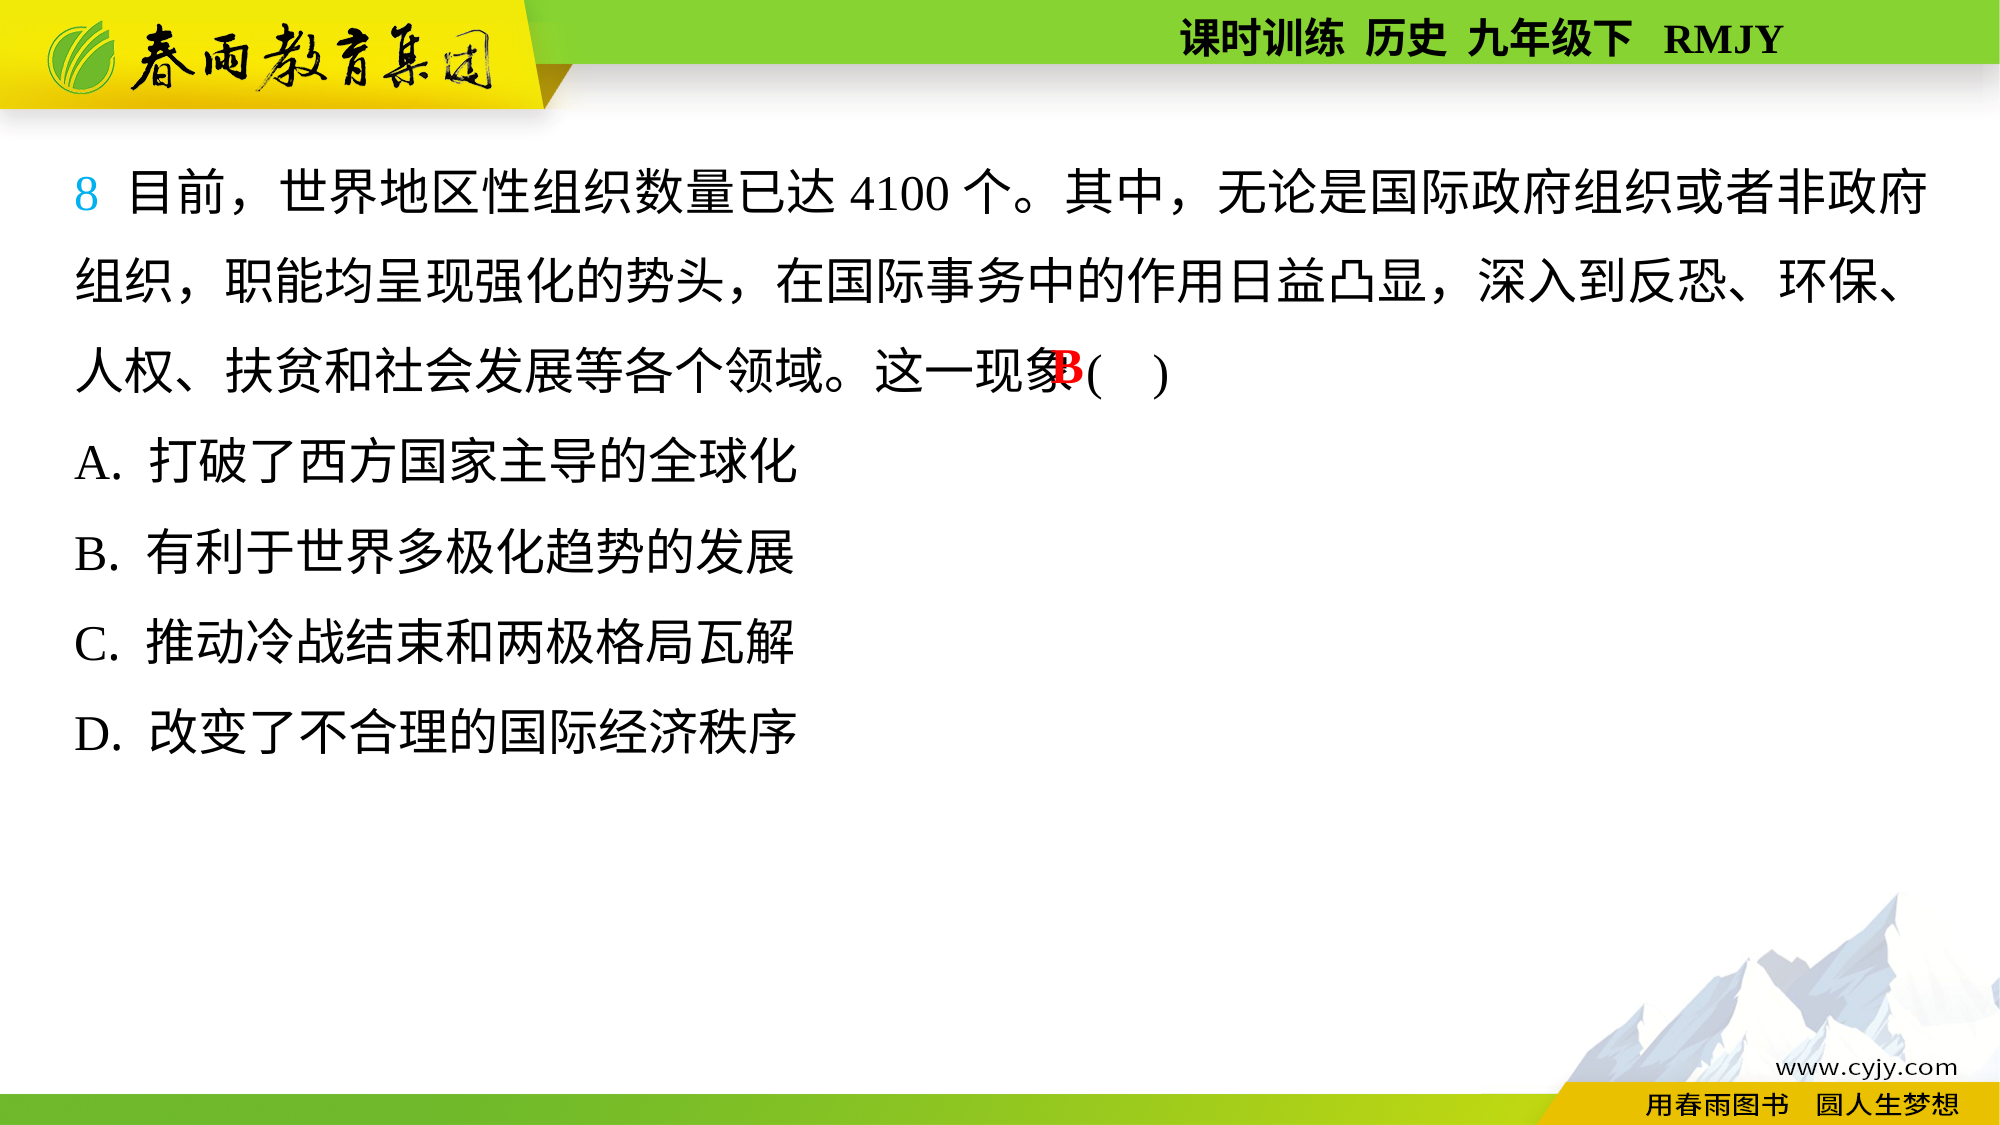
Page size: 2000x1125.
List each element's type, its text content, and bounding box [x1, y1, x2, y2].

list 8 目前，世界地区性组织数量已达4100个。其中，无论是国际政府组织或者非政府组织，职能均呈现强化的势头，在国际事务中的作用日益凸显，深入到反恐、环保、人权、扶贫和社会发展等各个领域。这一现象( ) A. 打破了西方国家主导的全球化 B. 有利于世界多极化趋势的发展 C. 推动冷战结束和两极格局瓦解 D. 改变了不合理的国际经济秩序 [59, 122, 1944, 774]
text_box B [1035, 326, 1099, 401]
picture [0, 0, 2000, 1125]
